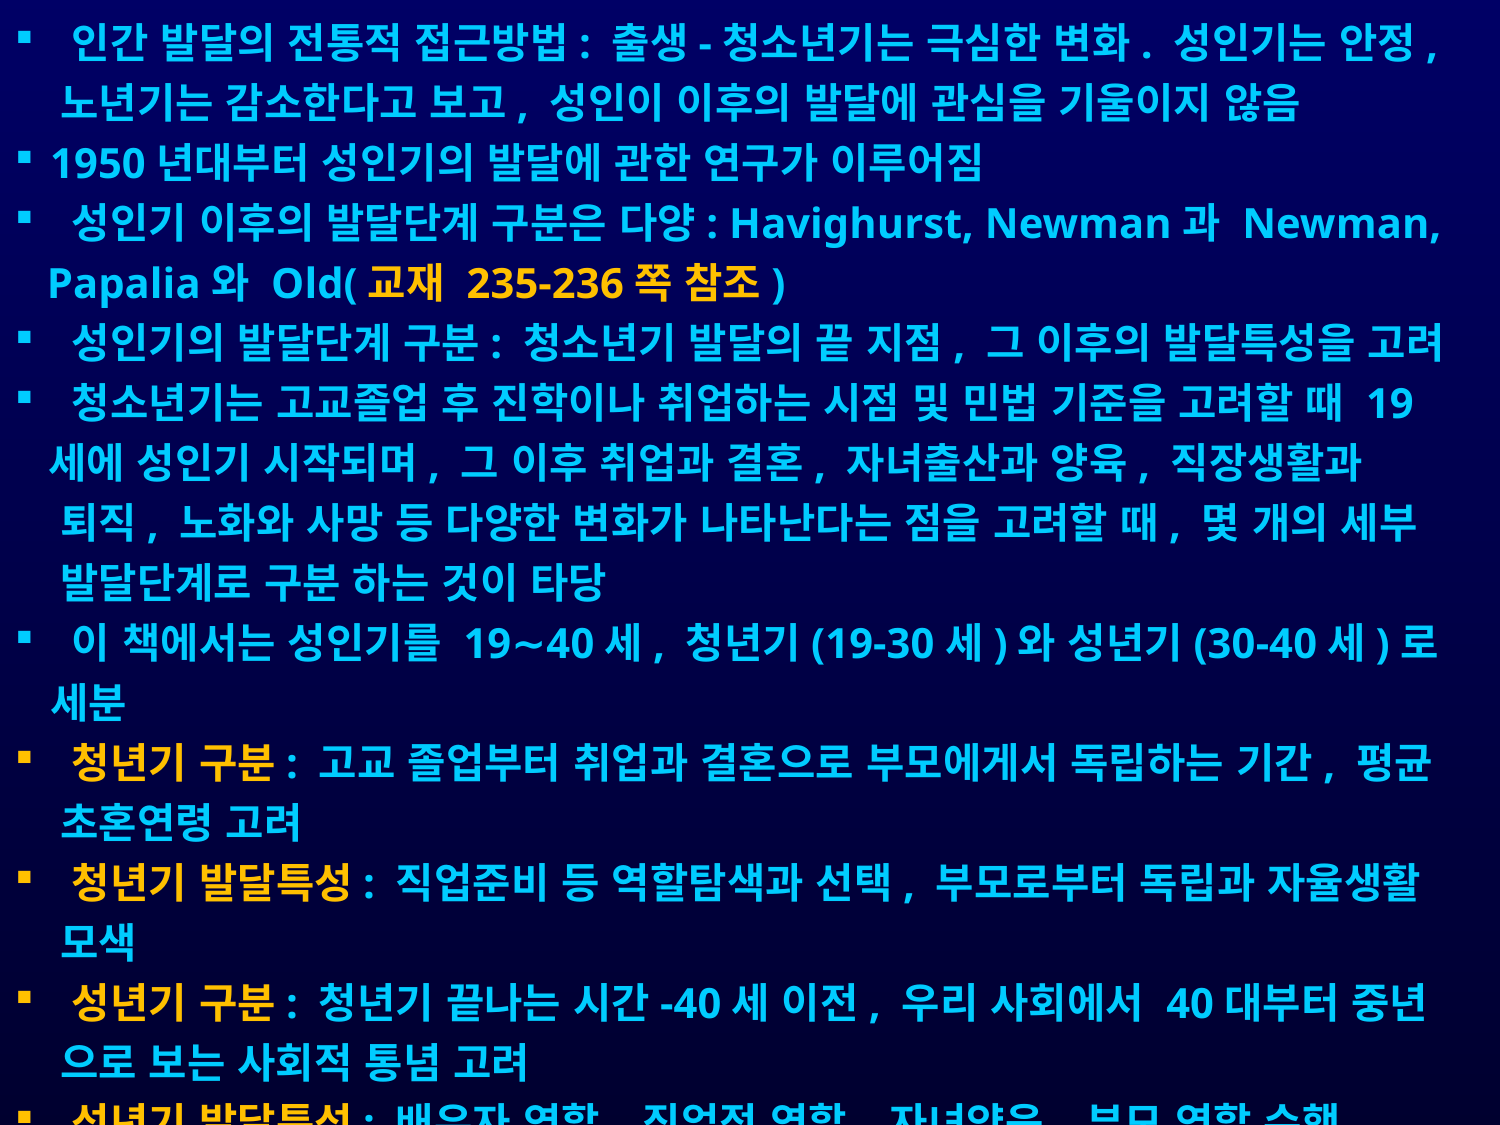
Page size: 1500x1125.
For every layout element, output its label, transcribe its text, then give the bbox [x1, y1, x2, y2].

text_box 인간 발달의 전통적 접근방법: 출생-청소년기는 극심한 변화. 성인기는 안정, 노년기는 감소한다고 보고, 성인이 이후의 발달에 관심을 기울이지 않음 1950년대부터 성인기의 발달에 관한 연구가 이루어짐 성인기 이후의 발달단계 구분은 다양: Havighurst, Newman과 Newman, Papalia와 Old(교재 235-236쪽 참조) 성인기의 발달단계 구분: 청소년기 발달의 끝 지점, 그 이후의 발달특성을 고려 청소년기는 고교졸업 후 진학이나 취업하는 시점 및 민법 기준을 고려할 때 19 세에 성인기 시작되며, 그 이후 취업과 결혼, 자녀출산과 양육, 직장생활과 퇴직, 노화와 사망 등 다양한 변화가 나타난다는 점을 고려할 때, 몇 개의 세부 발달단계로 구분 하는 것이 타당 이 책에서는 성인기를 19∼40세, 청년기(19-30세)와 성년기(30-40세)로 세분 청년기 구분: 고교 졸업부터 취업과 결혼으로 부모에게서 독립하는 기간, 평균 초혼연령 고려 청년기 발달특성: 직업준비 등 역할탐색과 선택, 부모로부터 독립과 자율생활 모색 성년기 구분: 청년기 끝나는 시간-40세 이전, 우리 사회에서 40대부터 중년 으로 보는 사회적 통념 고려 성년기 발달특성: 배우자 역할, 직업적 역할, 자녀양육, 부모 역할 수행 [0, 0, 1500, 1125]
